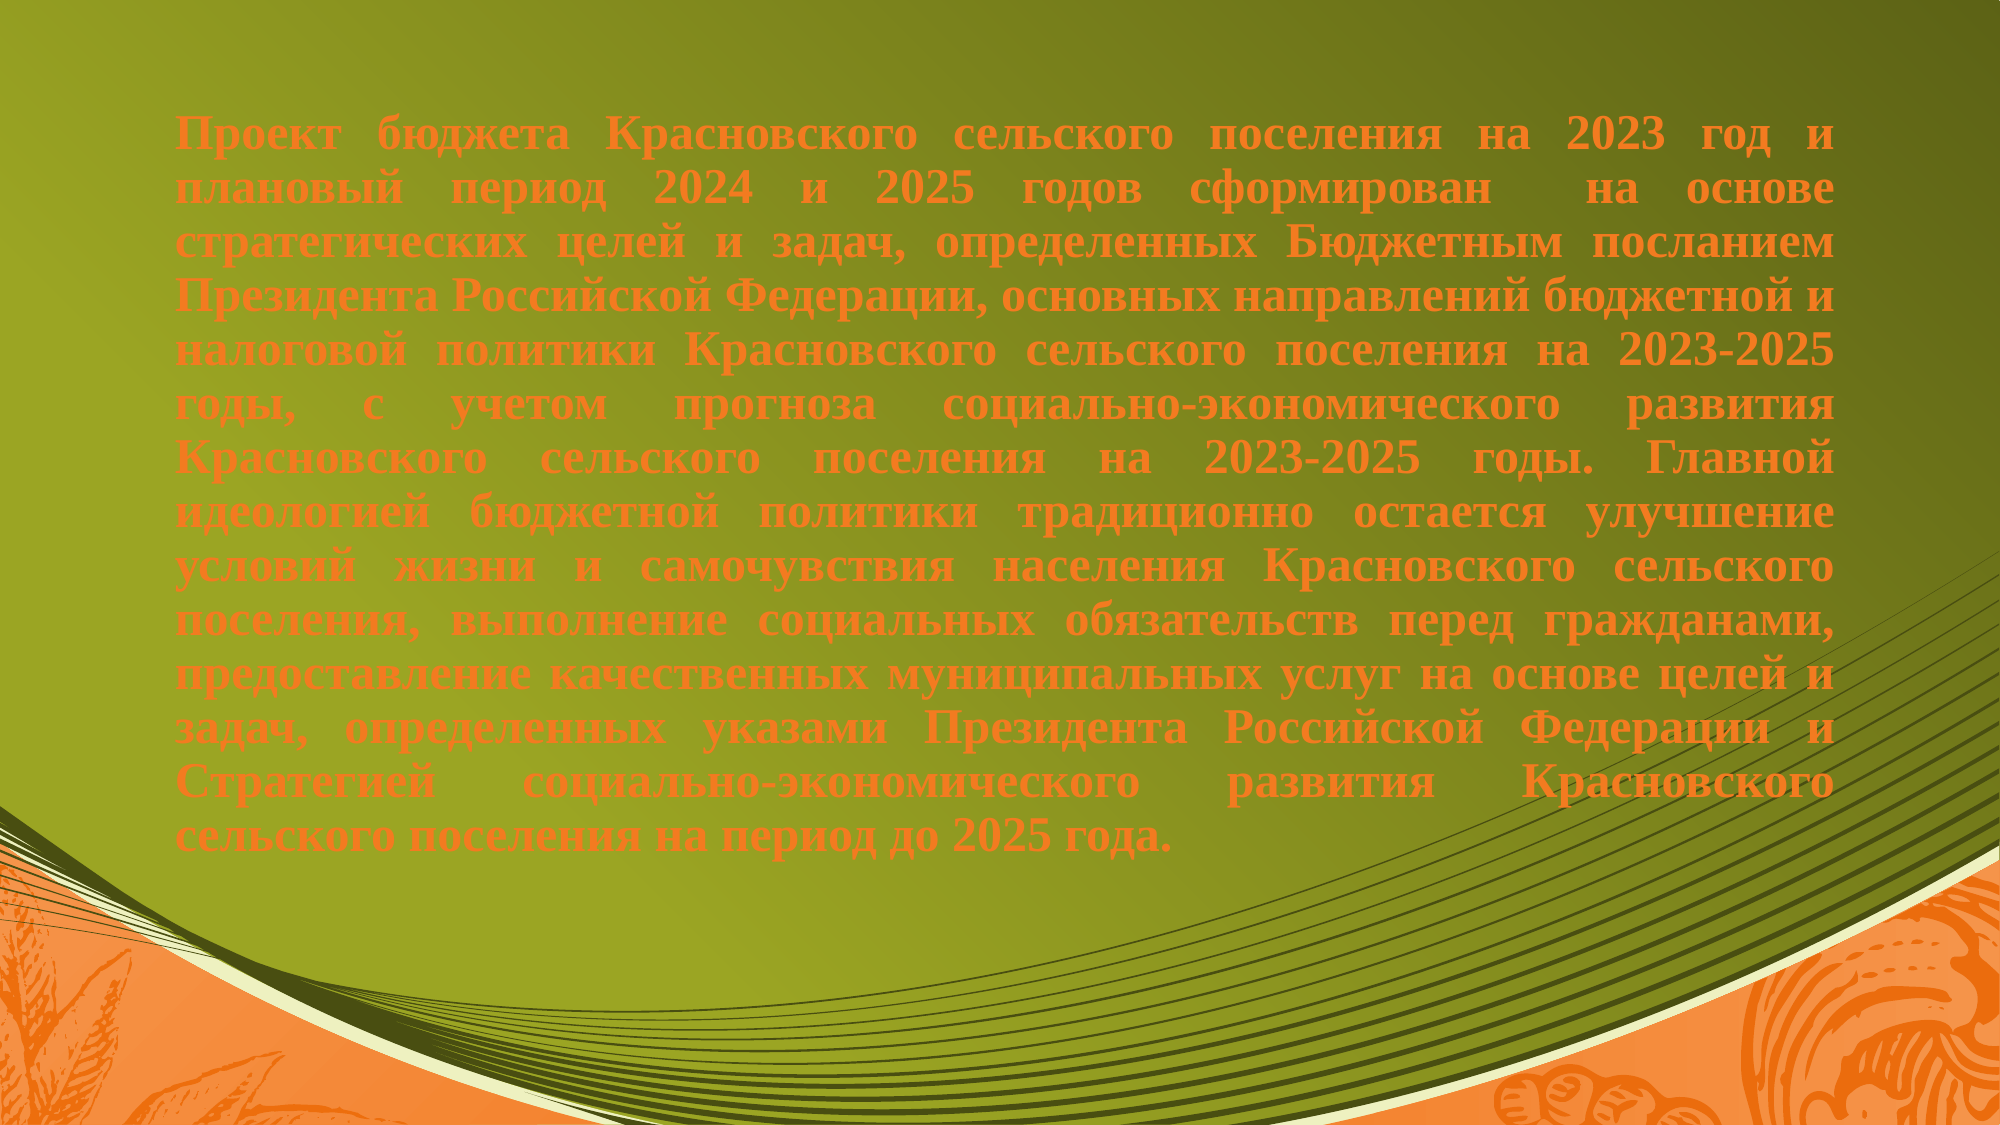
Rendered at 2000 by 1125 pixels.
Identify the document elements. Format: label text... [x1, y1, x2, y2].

title Проект бюджета Красновского сельского поселения на 2023 год и плановый период 2024 и 2025 годов сформирован на основе стратегических целей и задач, определенных Бюджетным посланием Президента Российской Федерации, основных направлений бюджетной и налоговой политики Красновского сельского поселения на 2023-2025 годы, с учетом прогноза социально-экономического развития Красновского сельского поселения на 2023-2025 годы. Главной идеологией бюджетной политики традиционно остается улучшение условий жизни и самочувствия населения Красновского сельского поселения, выполнение социальных обязательств перед гражданами, предоставление качественных муниципальных услуг на основе целей и задач, определенных указами Президента Российской Федерации и Стратегией социально-экономического развития Красновского сельского поселения на период до 2025 года. [174, 112, 1851, 870]
